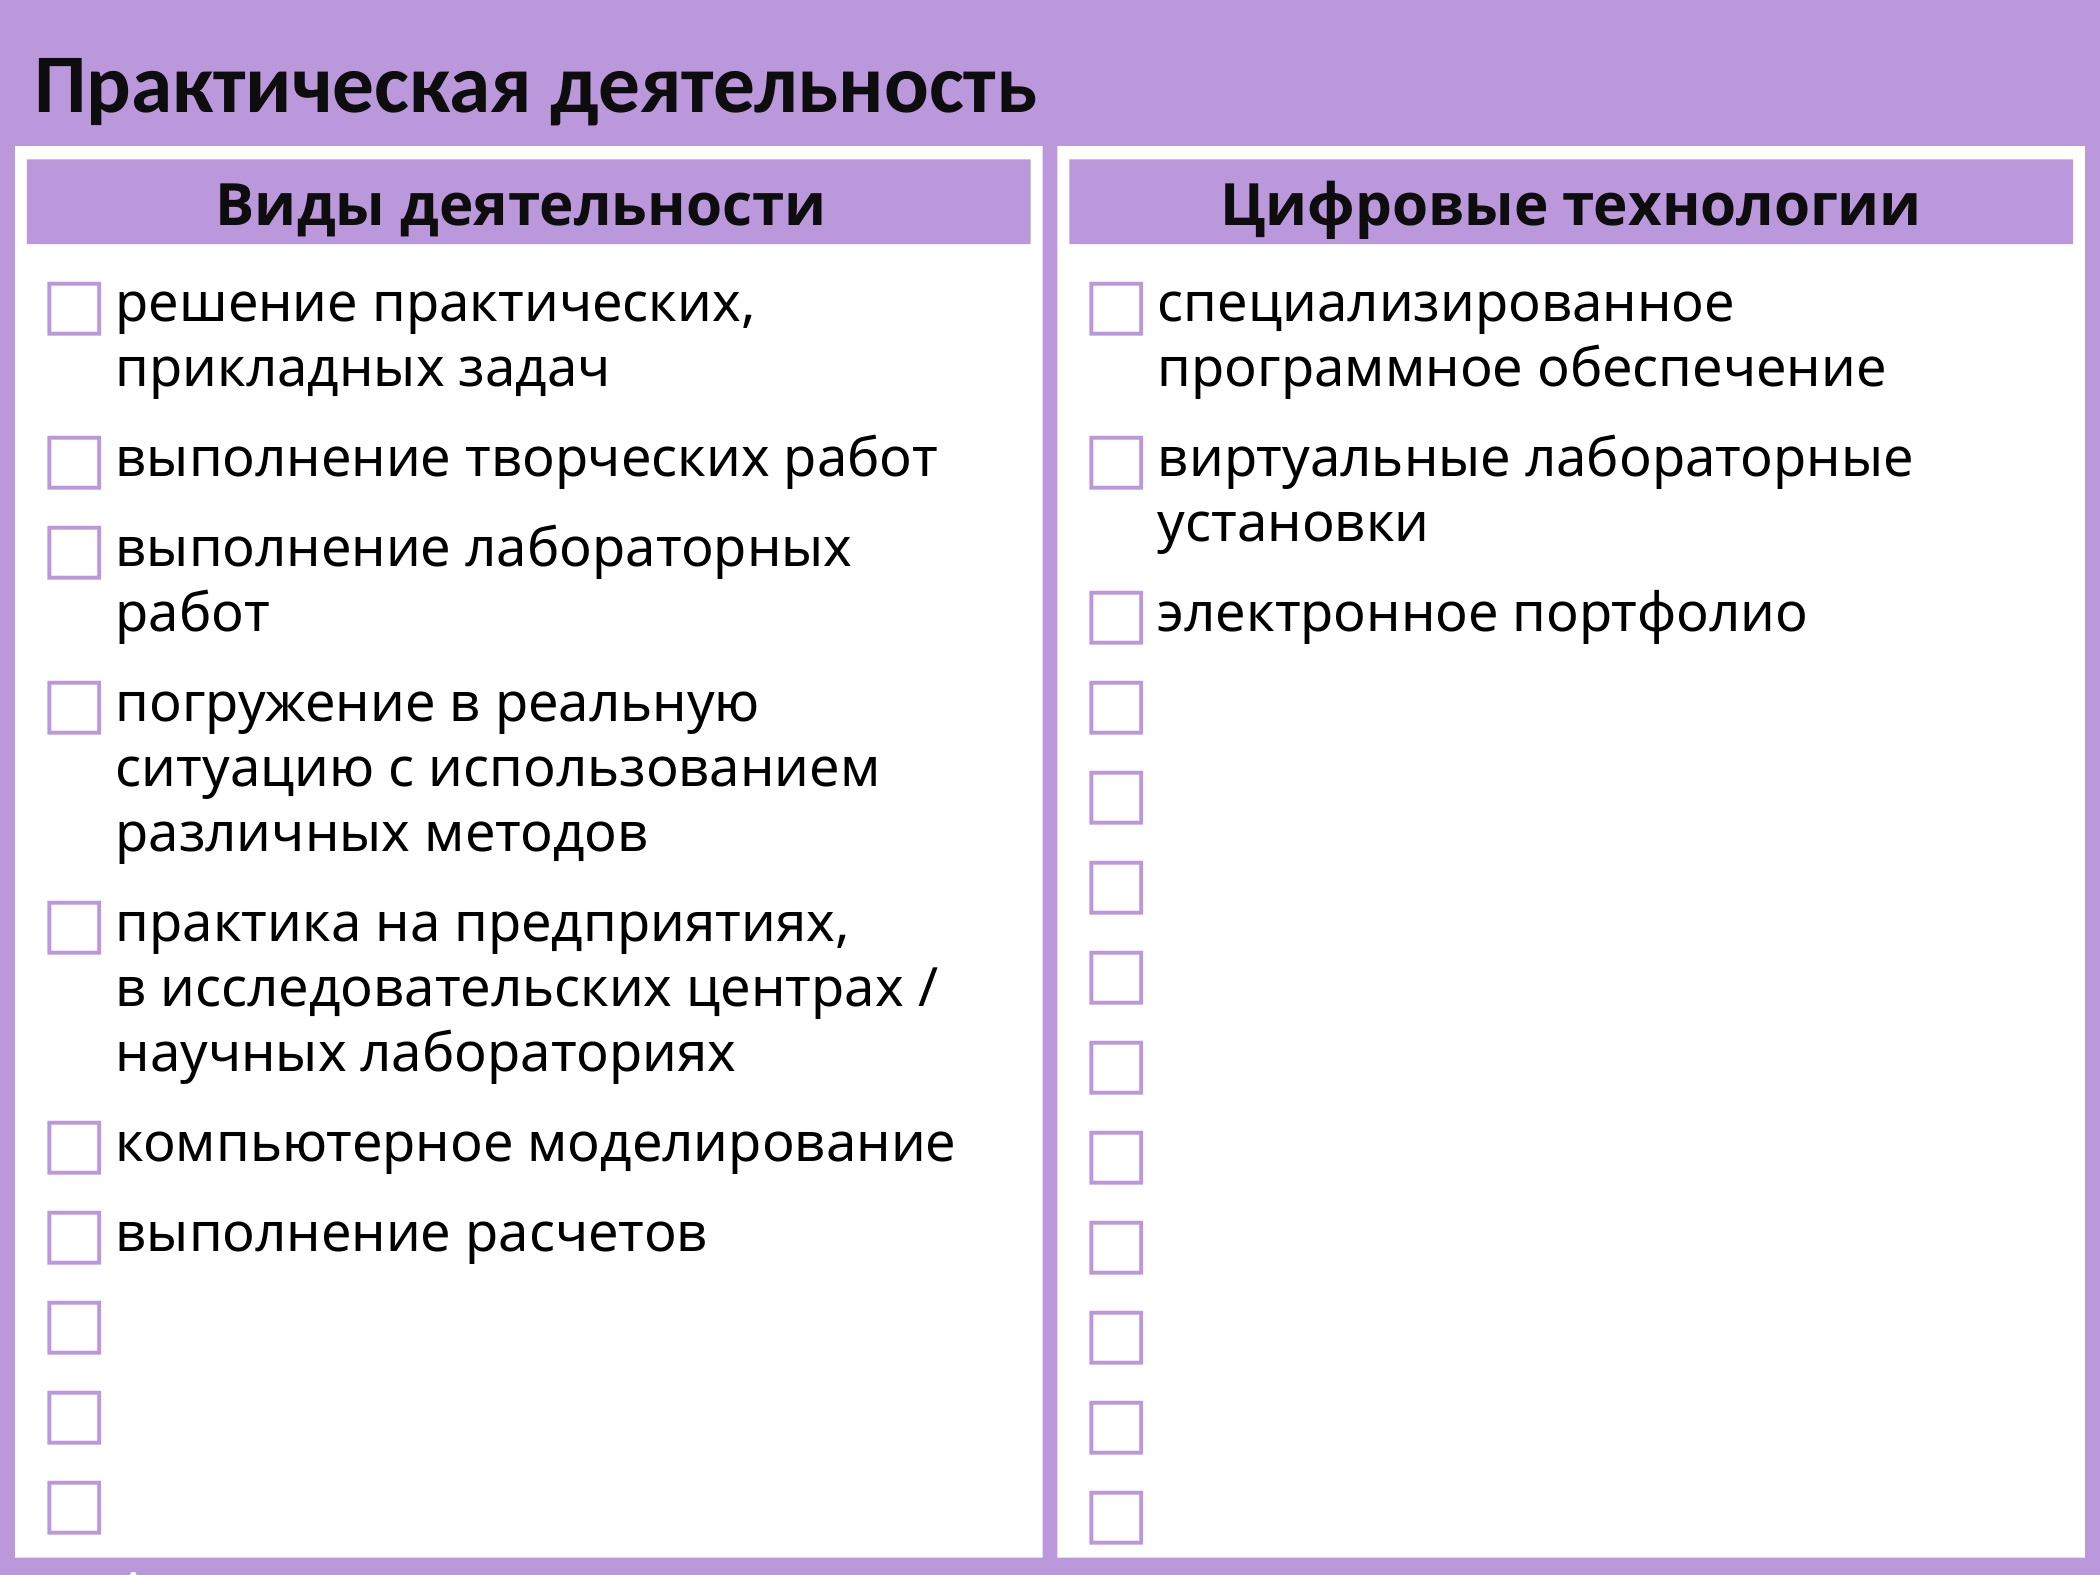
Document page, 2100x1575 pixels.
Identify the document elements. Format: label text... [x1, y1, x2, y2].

text_box Reading books, papers; [14, 145, 1044, 1559]
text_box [1069, 159, 2074, 1497]
text_box Практическая деятельность [19, 21, 2081, 137]
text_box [26, 159, 1031, 1512]
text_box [2074, 315, 2088, 1151]
text_box [1056, 145, 2086, 1559]
